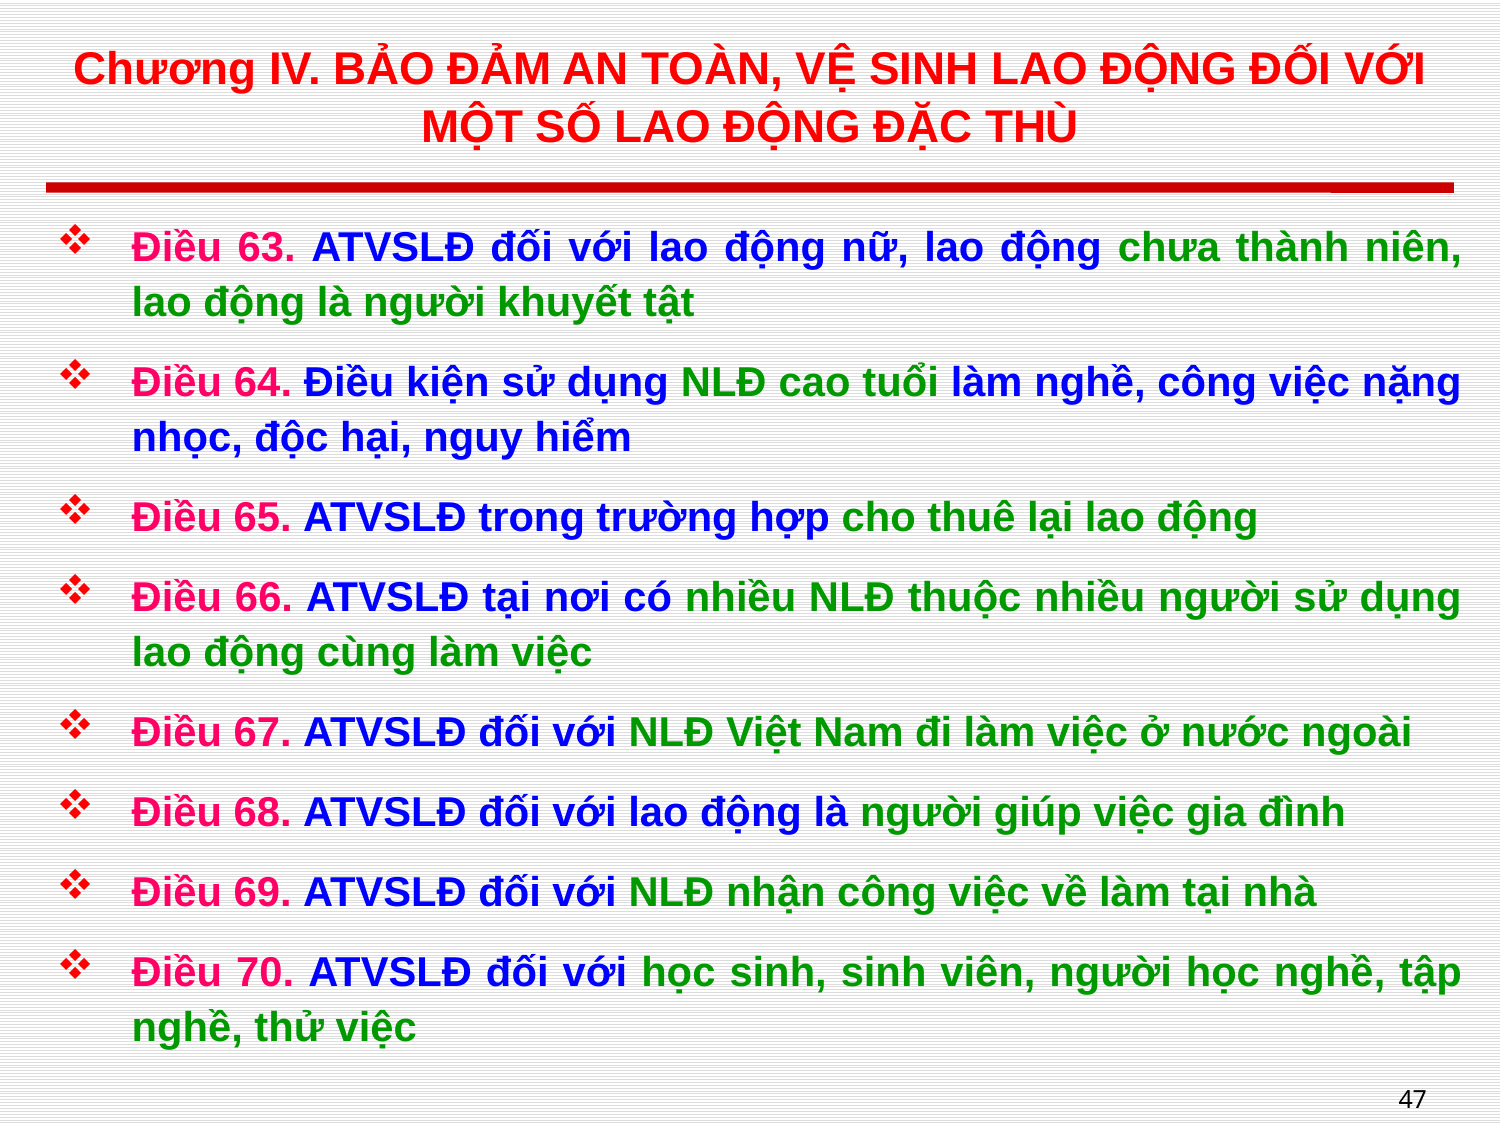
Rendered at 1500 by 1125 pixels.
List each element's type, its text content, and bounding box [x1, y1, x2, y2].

text_box Điều 63. ATVSLĐ đối với lao động nữ, lao động chưa thành niên, lao động là người khuyết tật Điều 64. Điều kiện sử dụng NLĐ cao tuổi làm nghề, công việc nặng nhọc, độc hại, nguy hiểm Điều 65. ATVSLĐ trong trường hợp cho thuê lại lao động Điều 66. ATVSLĐ tại nơi có nhiều NLĐ thuộc nhiều người sử dụng lao động cùng làm việc Điều 67. ATVSLĐ đối với NLĐ Việt Nam đi làm việc ở nước ngoài Điều 68. ATVSLĐ đối với lao động là người giúp việc gia đình Điều 69. ATVSLĐ đối với NLĐ nhận công việc về làm tại nhà Điều 70. ATVSLĐ đối với học sinh, sinh viên, người học nghề, tập nghề, thử việc [23, 199, 1477, 1088]
title Chương IV. BẢO ĐẢM AN TOÀN, VỆ SINH LAO ĐỘNG ĐỐI VỚI MỘT SỐ LAO ĐỘNG ĐẶC THÙ [38, 24, 1463, 163]
